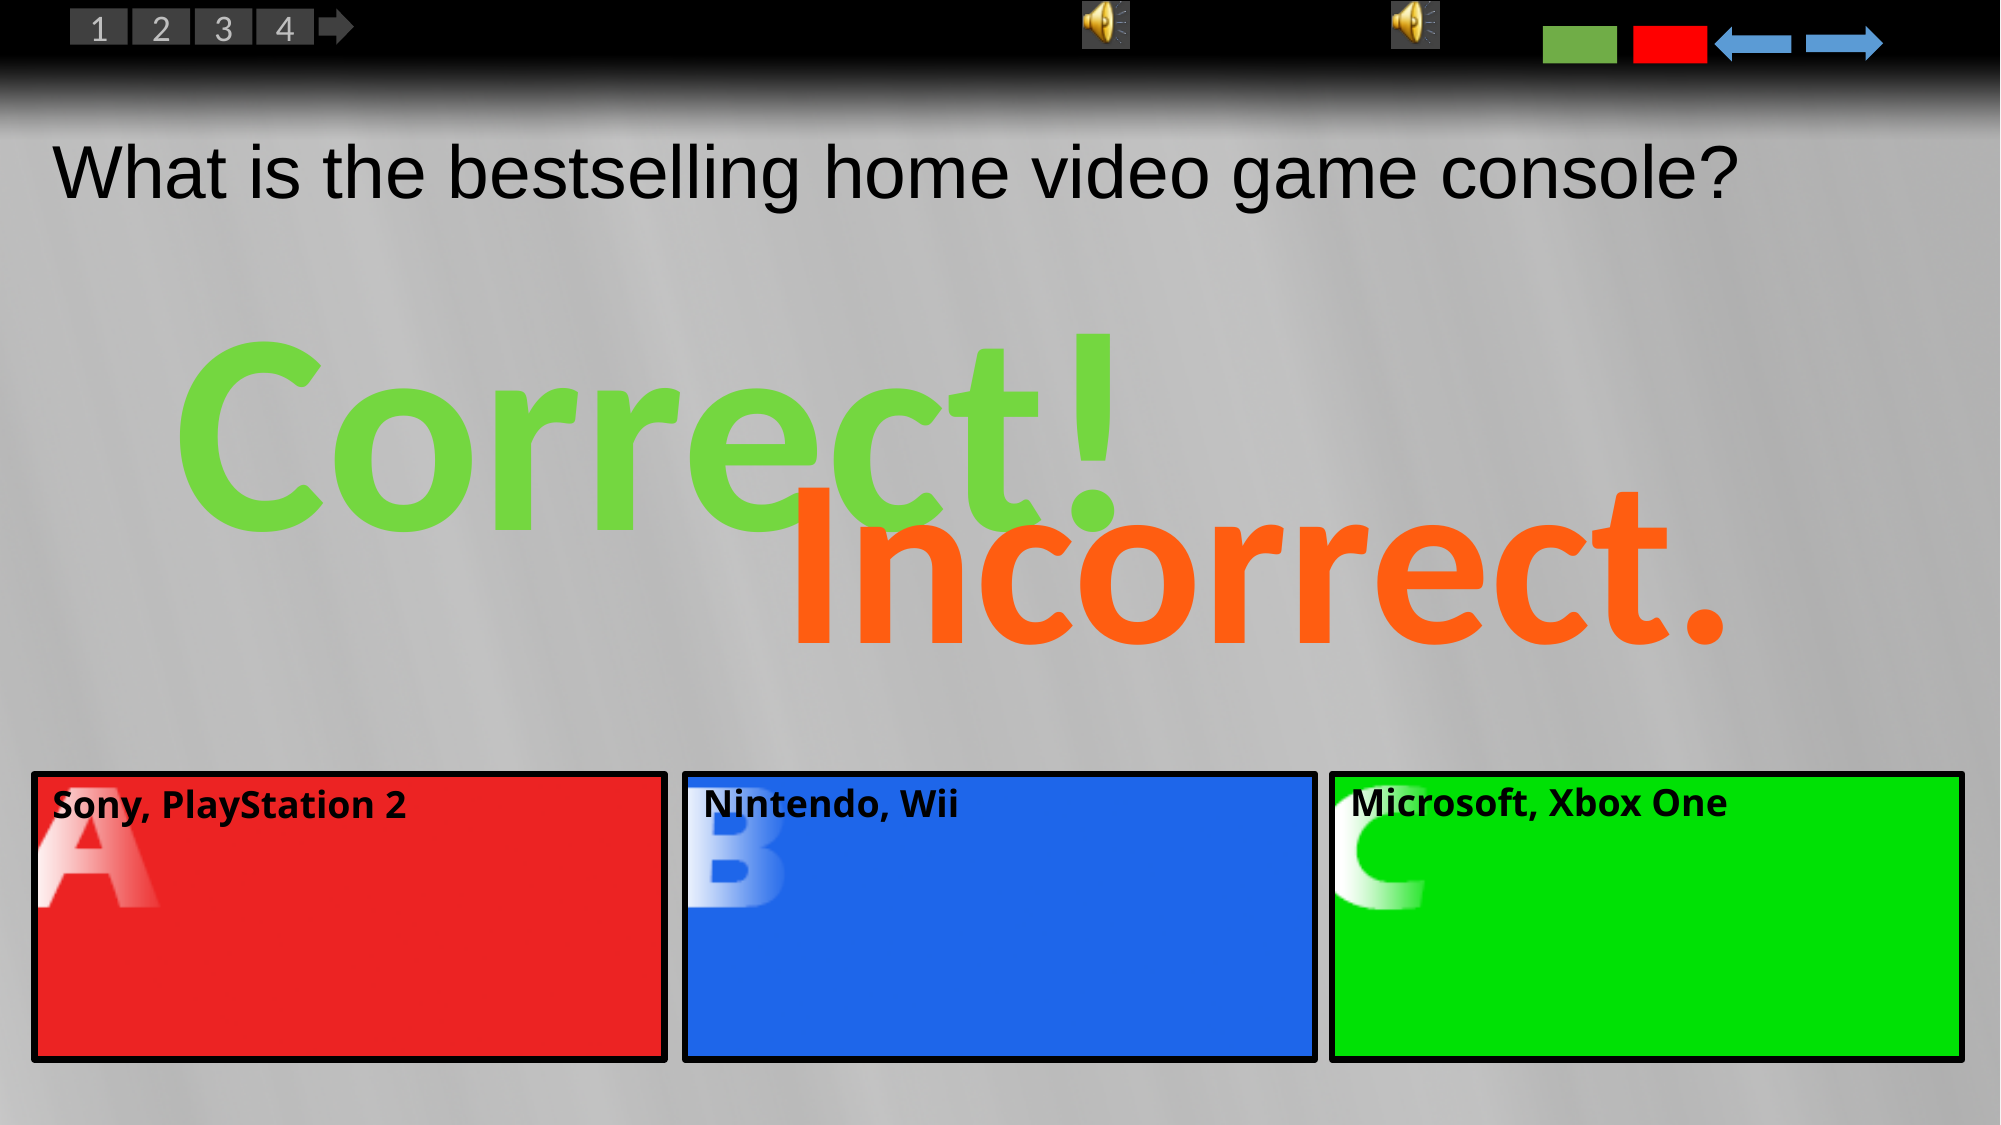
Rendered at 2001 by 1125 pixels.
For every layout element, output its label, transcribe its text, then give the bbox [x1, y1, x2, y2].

title What is the bestselling home video game console? [37, 422, 1958, 745]
text_box Incorrect. [643, 422, 1878, 700]
text_box Sony, PlayStation 2 [37, 773, 662, 777]
text_box Microsoft, Xbox One [1335, 772, 1960, 777]
text_box Correct! [109, 422, 643, 596]
picture [0, 0, 2001, 1125]
text_box Nintendo, Wii [688, 772, 1312, 777]
